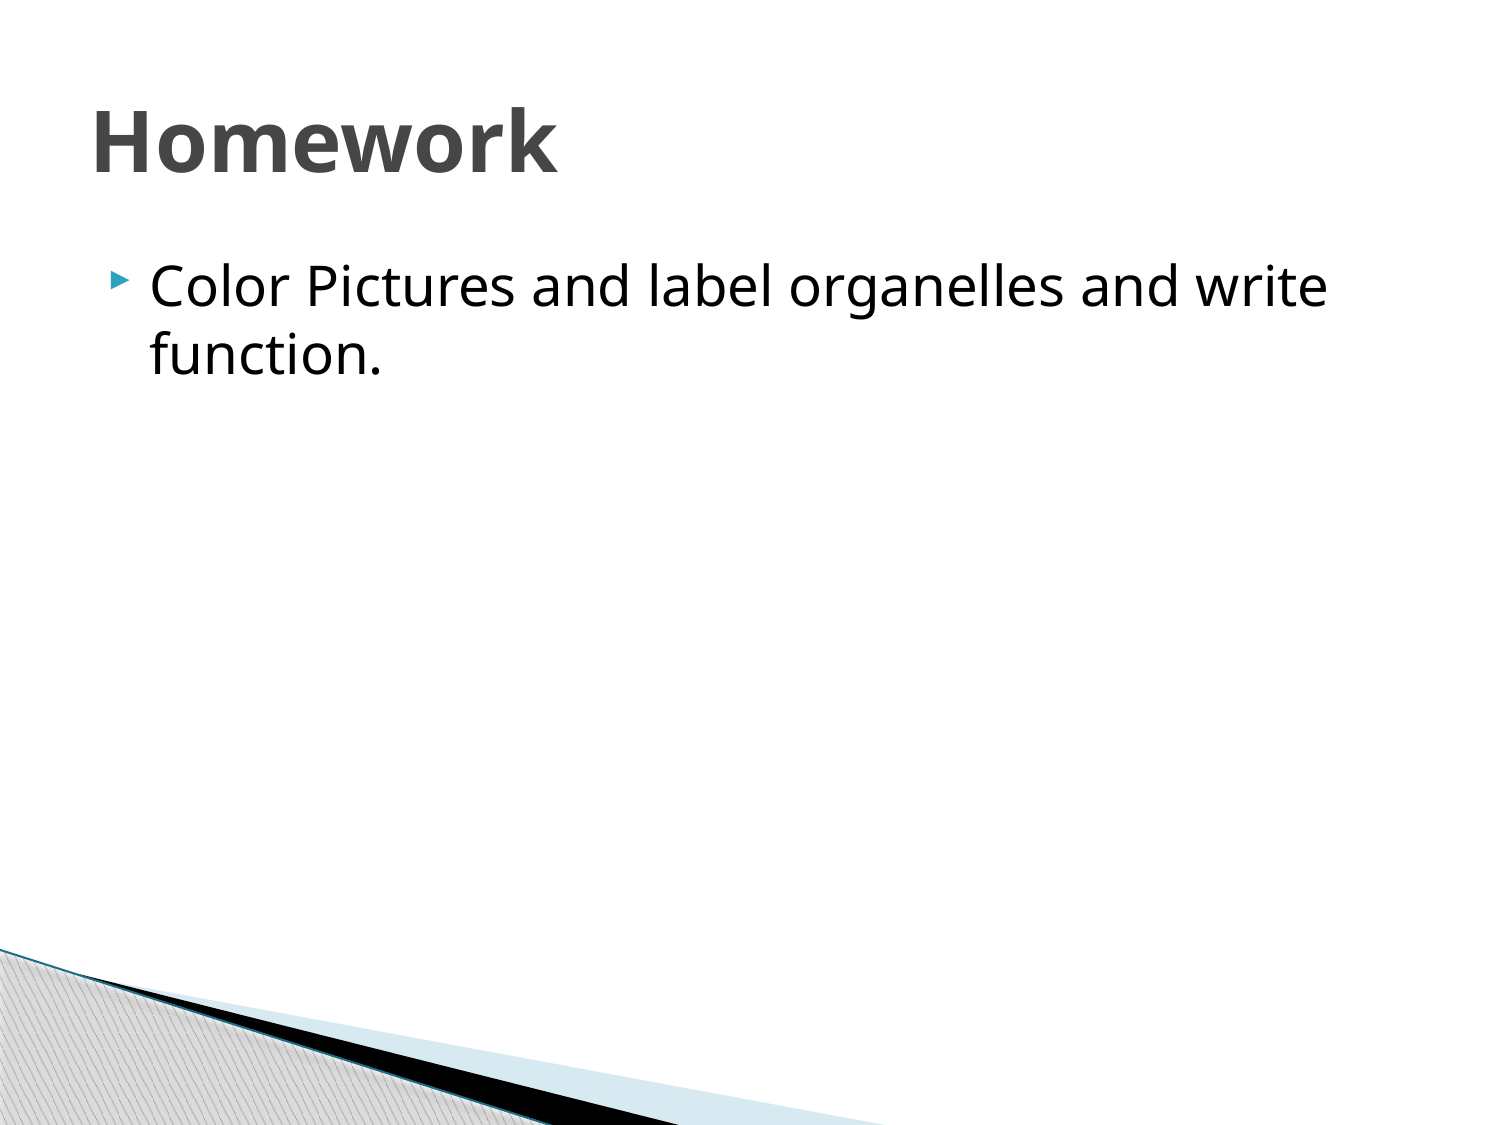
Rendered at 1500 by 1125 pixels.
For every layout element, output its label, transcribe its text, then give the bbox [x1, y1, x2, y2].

list Color Pictures and label organelles and write function. [75, 243, 1425, 986]
title Homework [75, 45, 1425, 233]
